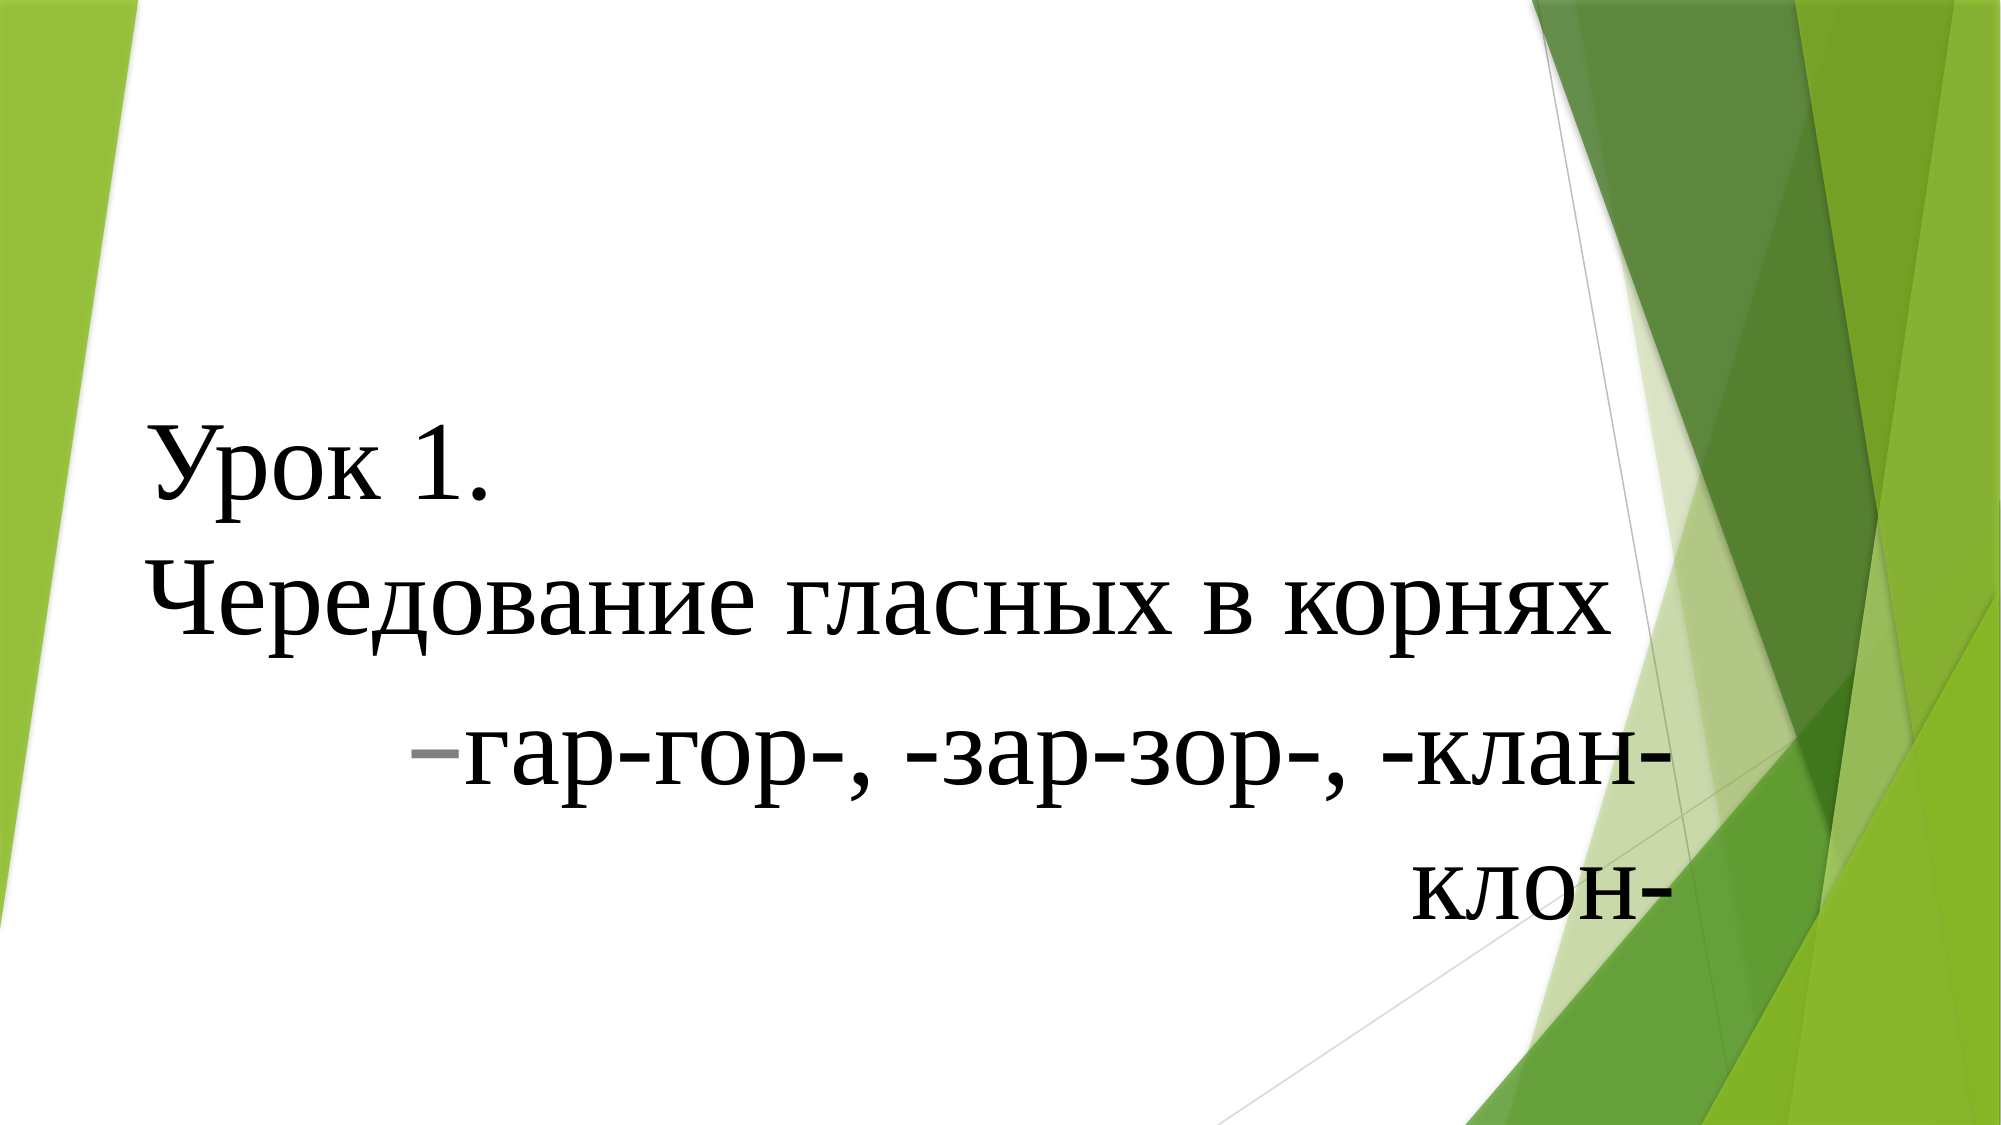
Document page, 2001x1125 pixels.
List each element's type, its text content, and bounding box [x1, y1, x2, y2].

title Урок 1. Чередование гласных в корнях [129, 394, 1748, 665]
subtitle –гар-гор-, -зар-зор-, -клан-клон- [129, 664, 1692, 1013]
